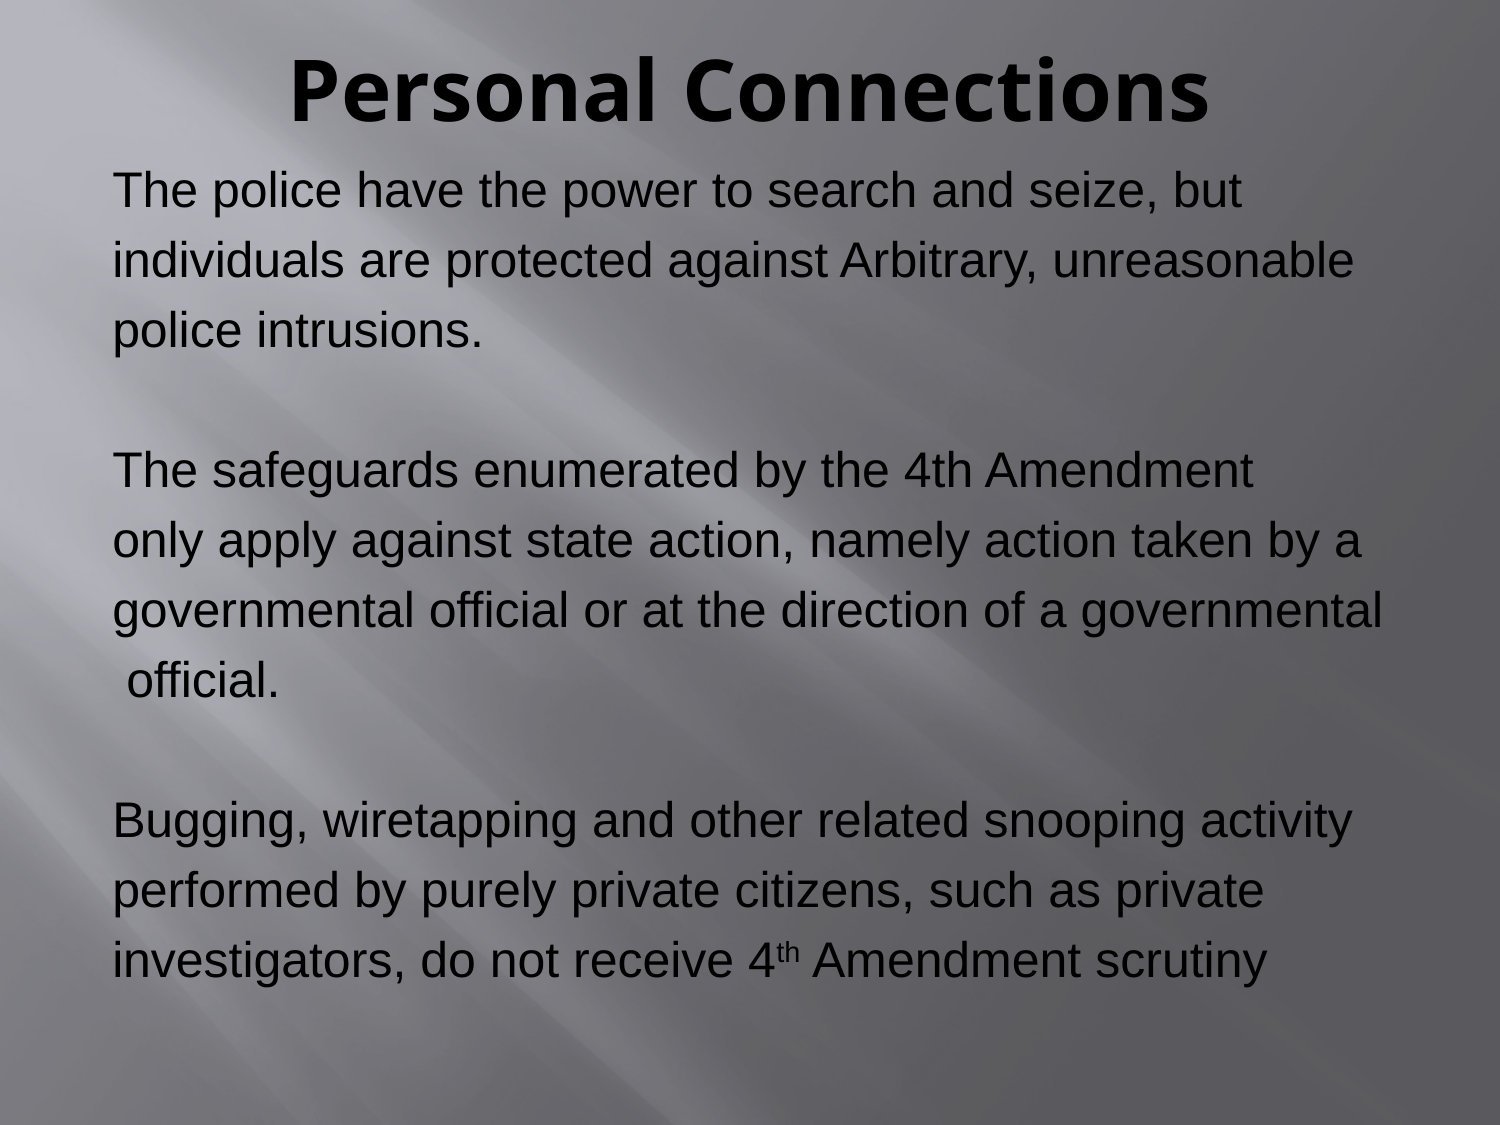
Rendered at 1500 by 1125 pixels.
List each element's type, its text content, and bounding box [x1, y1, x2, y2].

list The police have the power to search and seize, but individuals are protected against Arbitrary, unreasonable police intrusions. The safeguards enumerated by the 4th Amendment only apply against state action, namely action taken by a governmental official or at the direction of a governmental official. Bugging, wiretapping and other related snooping activity performed by purely private citizens, such as private investigators, do not receive 4th Amendment scrutiny [75, 149, 1425, 1125]
title Personal Connections [75, 0, 1425, 149]
